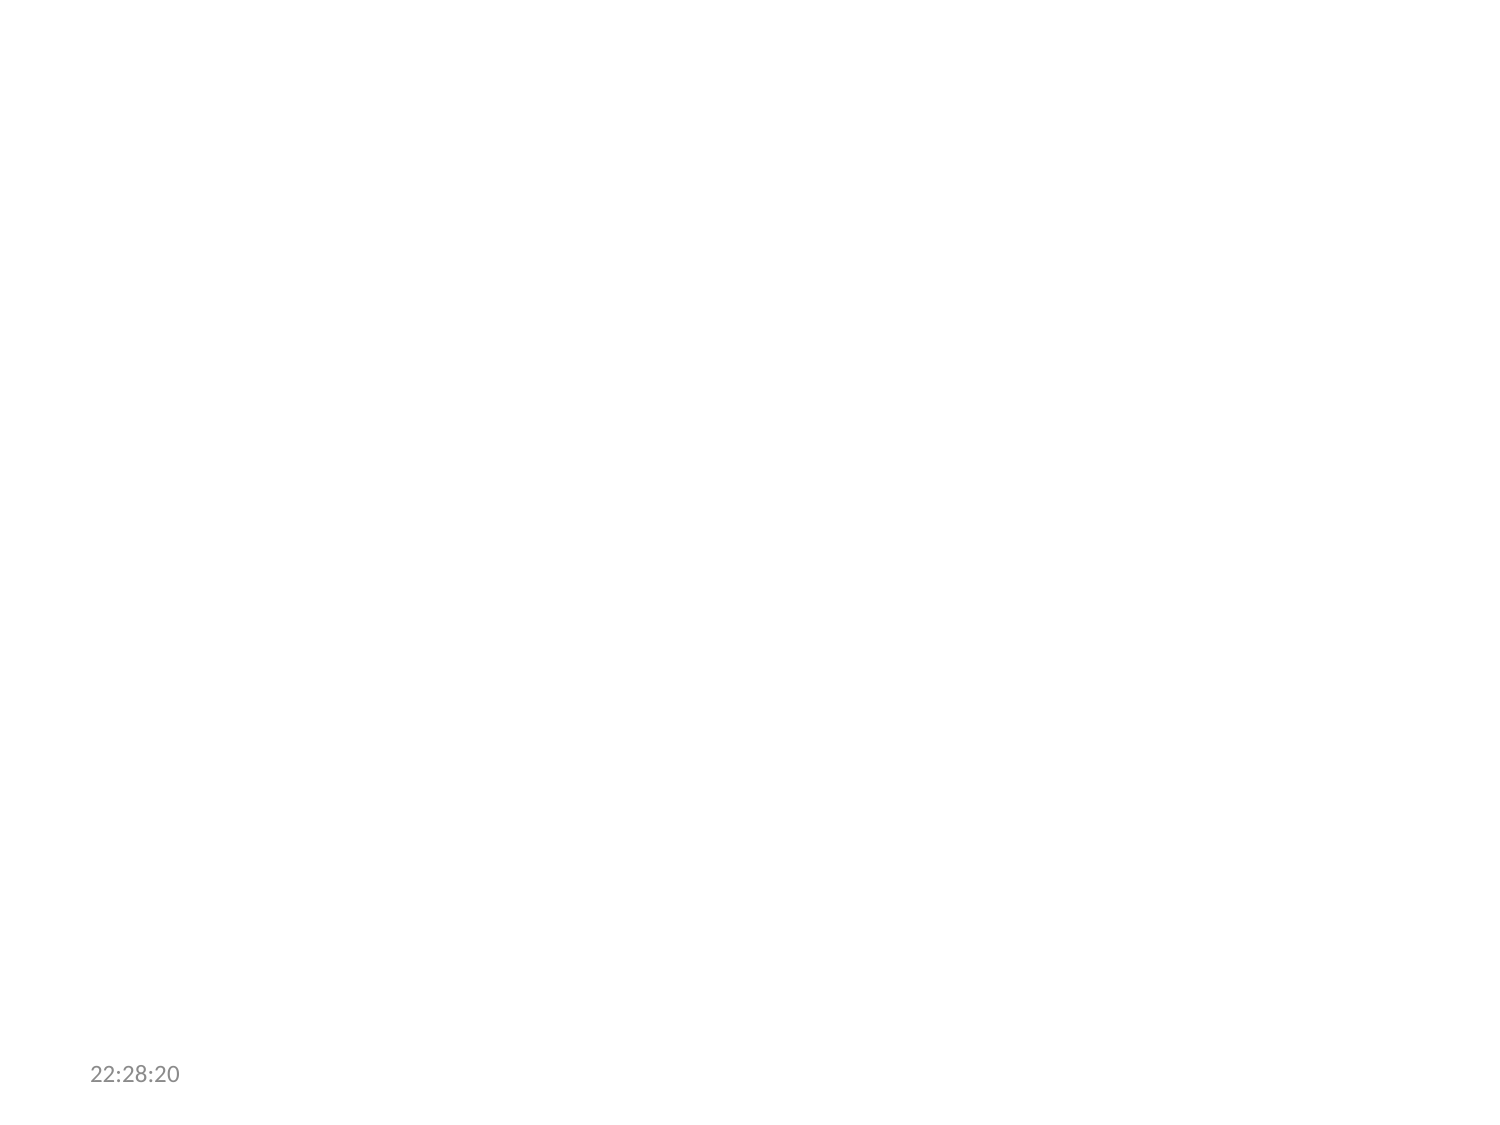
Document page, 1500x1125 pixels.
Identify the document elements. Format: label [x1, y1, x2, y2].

slide_number [75, 1042, 425, 1103]
